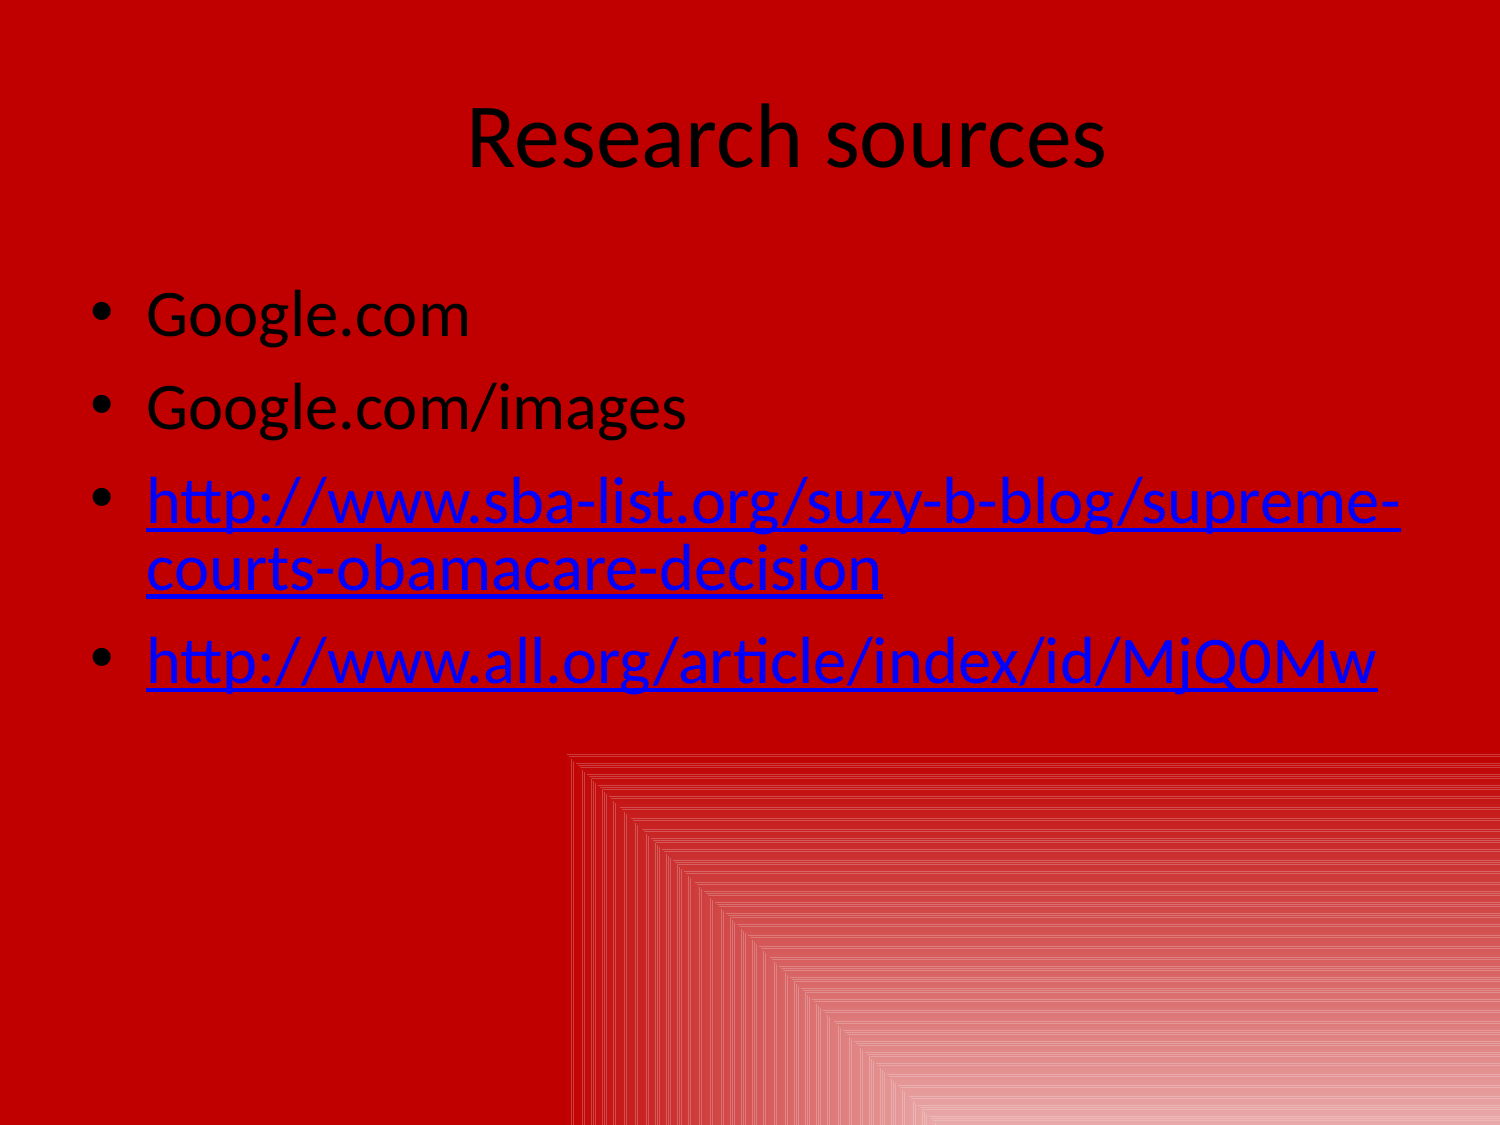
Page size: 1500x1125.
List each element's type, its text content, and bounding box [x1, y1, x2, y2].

title Research sources [112, 37, 1463, 225]
list Google.com Google.com/images http://www.sba-list.org/suzy-b-blog/supreme-courts-obamacare-decision http://www.all.org/article/index/id/MjQ0Mw [75, 262, 1425, 1005]
